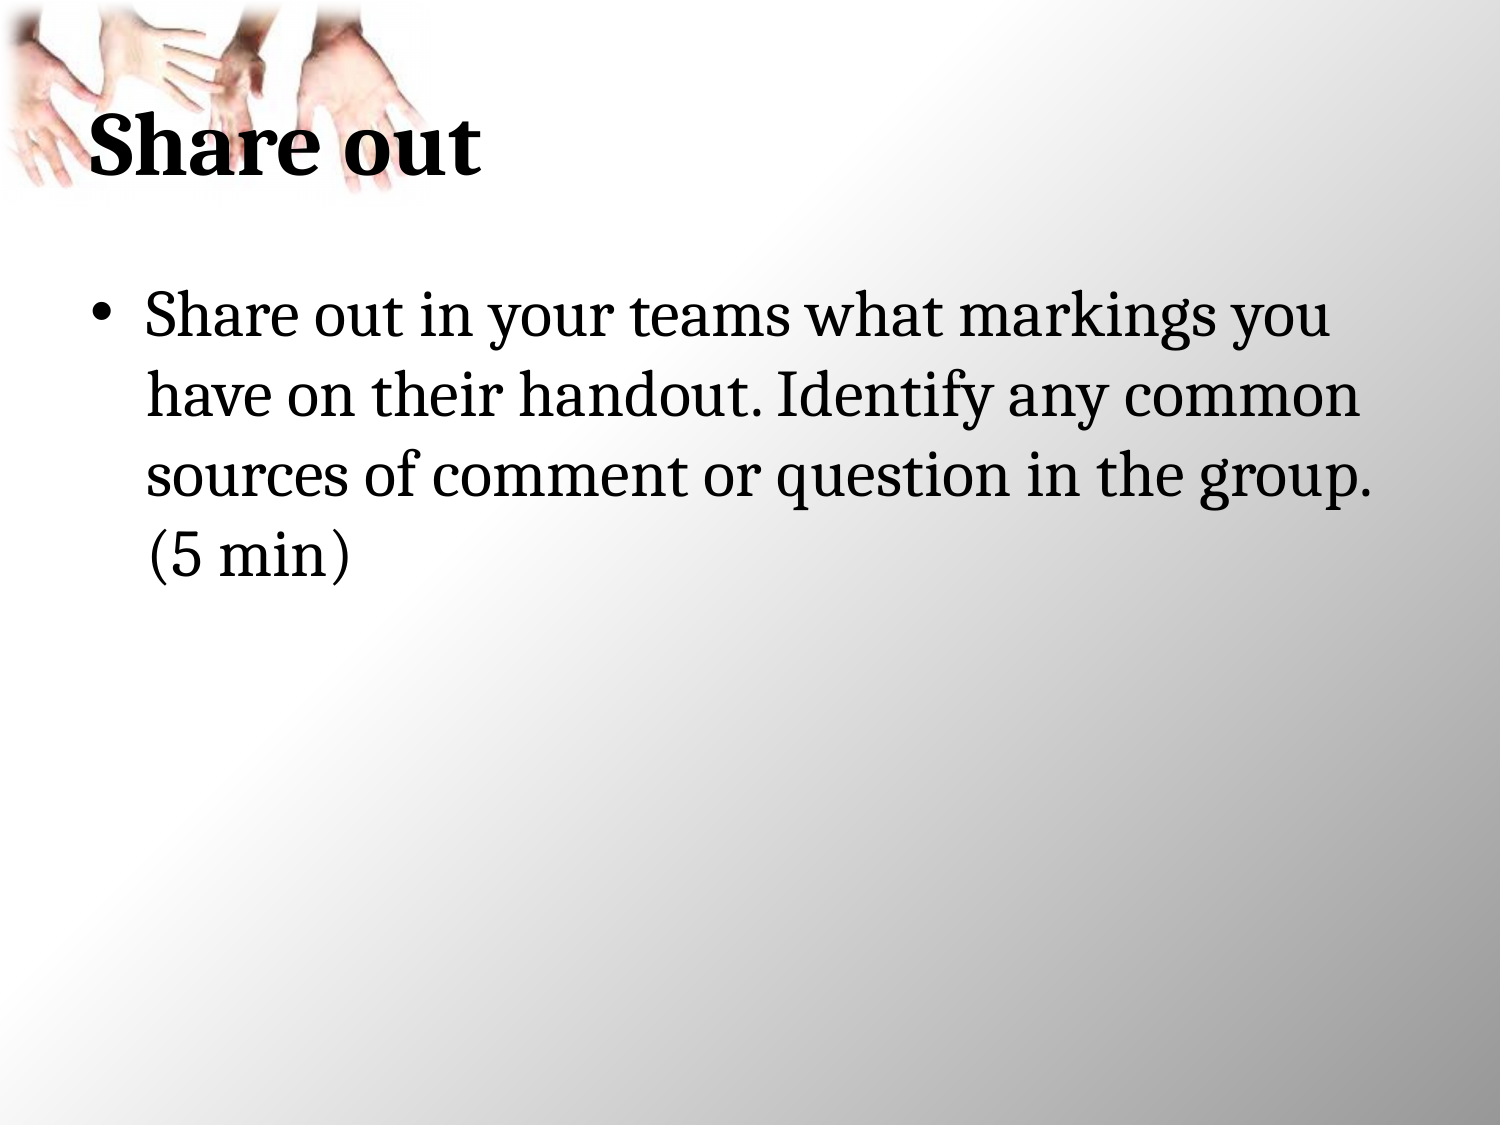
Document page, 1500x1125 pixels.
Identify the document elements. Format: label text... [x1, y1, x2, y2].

title Share out [75, 45, 1425, 233]
list Share out in your teams what markings you have on their handout. Identify any common sources of comment or question in the group. (5 min) [75, 262, 1425, 1005]
picture [29, 29, 404, 179]
